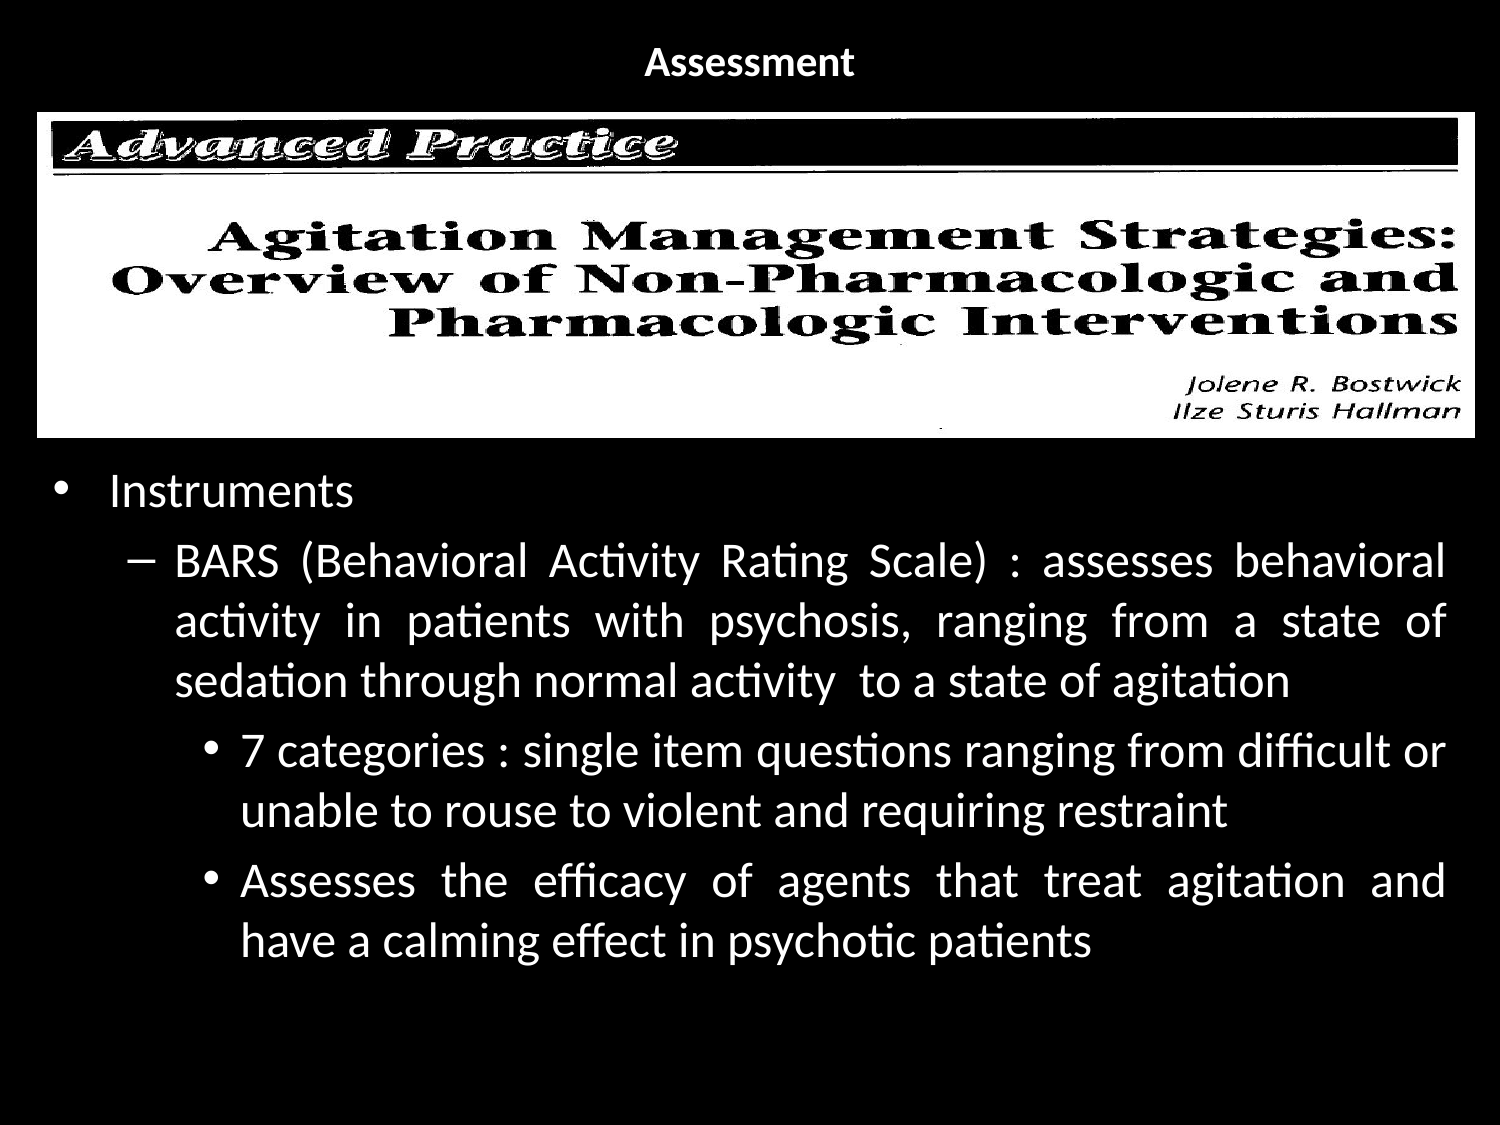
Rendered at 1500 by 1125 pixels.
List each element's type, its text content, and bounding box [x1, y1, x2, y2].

list Instruments BARS (Behavioral Activity Rating Scale) : assesses behavioral activity in patients with psychosis, ranging from a state of sedation through normal activity to a state of agitation 7 categories : single item questions ranging from difficult or unable to rouse to violent and requiring restraint Assesses the efficacy of agents that treat agitation and have a calming effect in psychotic patients [37, 450, 1463, 1100]
title Assessment [75, 24, 1425, 93]
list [37, 112, 1476, 438]
